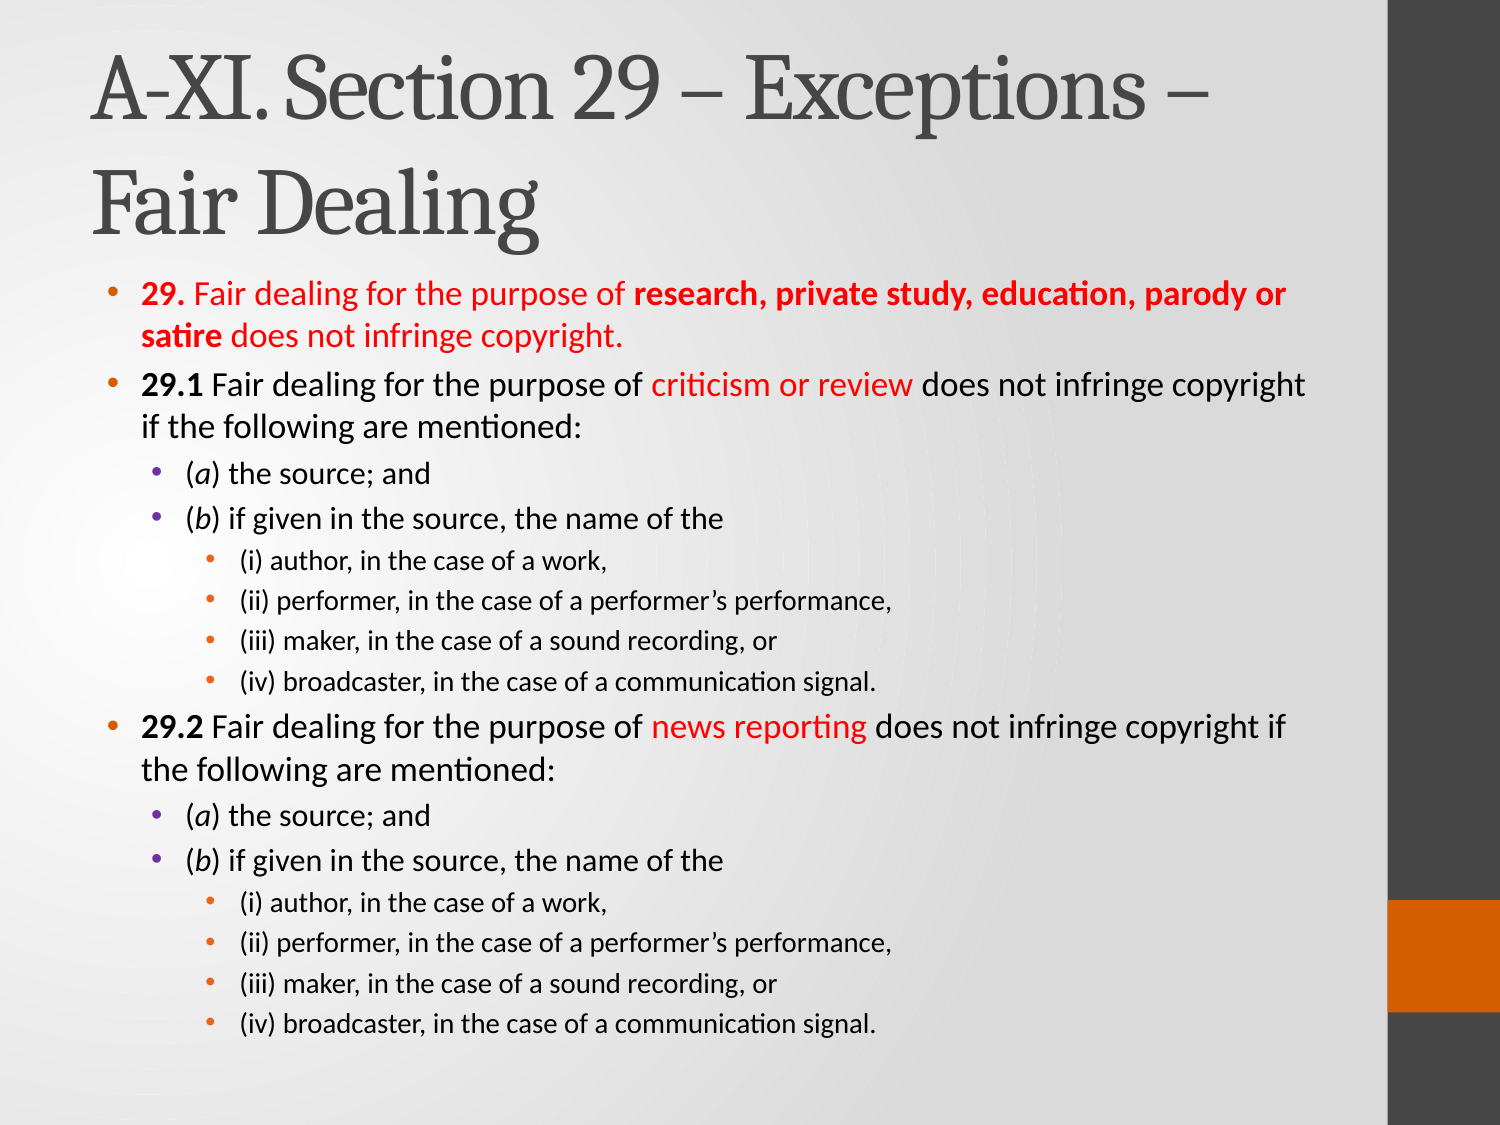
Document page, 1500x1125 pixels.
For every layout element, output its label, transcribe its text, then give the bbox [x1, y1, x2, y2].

list 29. Fair dealing for the purpose of research, private study, education, parody or satire does not infringe copyright. 29.1 Fair dealing for the purpose of criticism or review does not infringe copyright if the following are mentioned: (a) the source; and (b) if given in the source, the name of the (i) author, in the case of a work, (ii) performer, in the case of a performer’s performance, (iii) maker, in the case of a sound recording, or (iv) broadcaster, in the case of a communication signal. 29.2 Fair dealing for the purpose of news reporting does not infringe copyright if the following are mentioned: (a) the source; and (b) if given in the source, the name of the (i) author, in the case of a work, (ii) performer, in the case of a performer’s performance, (iii) maker, in the case of a sound recording, or (iv) broadcaster, in the case of a communication signal. [75, 262, 1325, 1050]
title A-XI. Section 29 – Exceptions – Fair Dealing [75, 45, 1325, 233]
